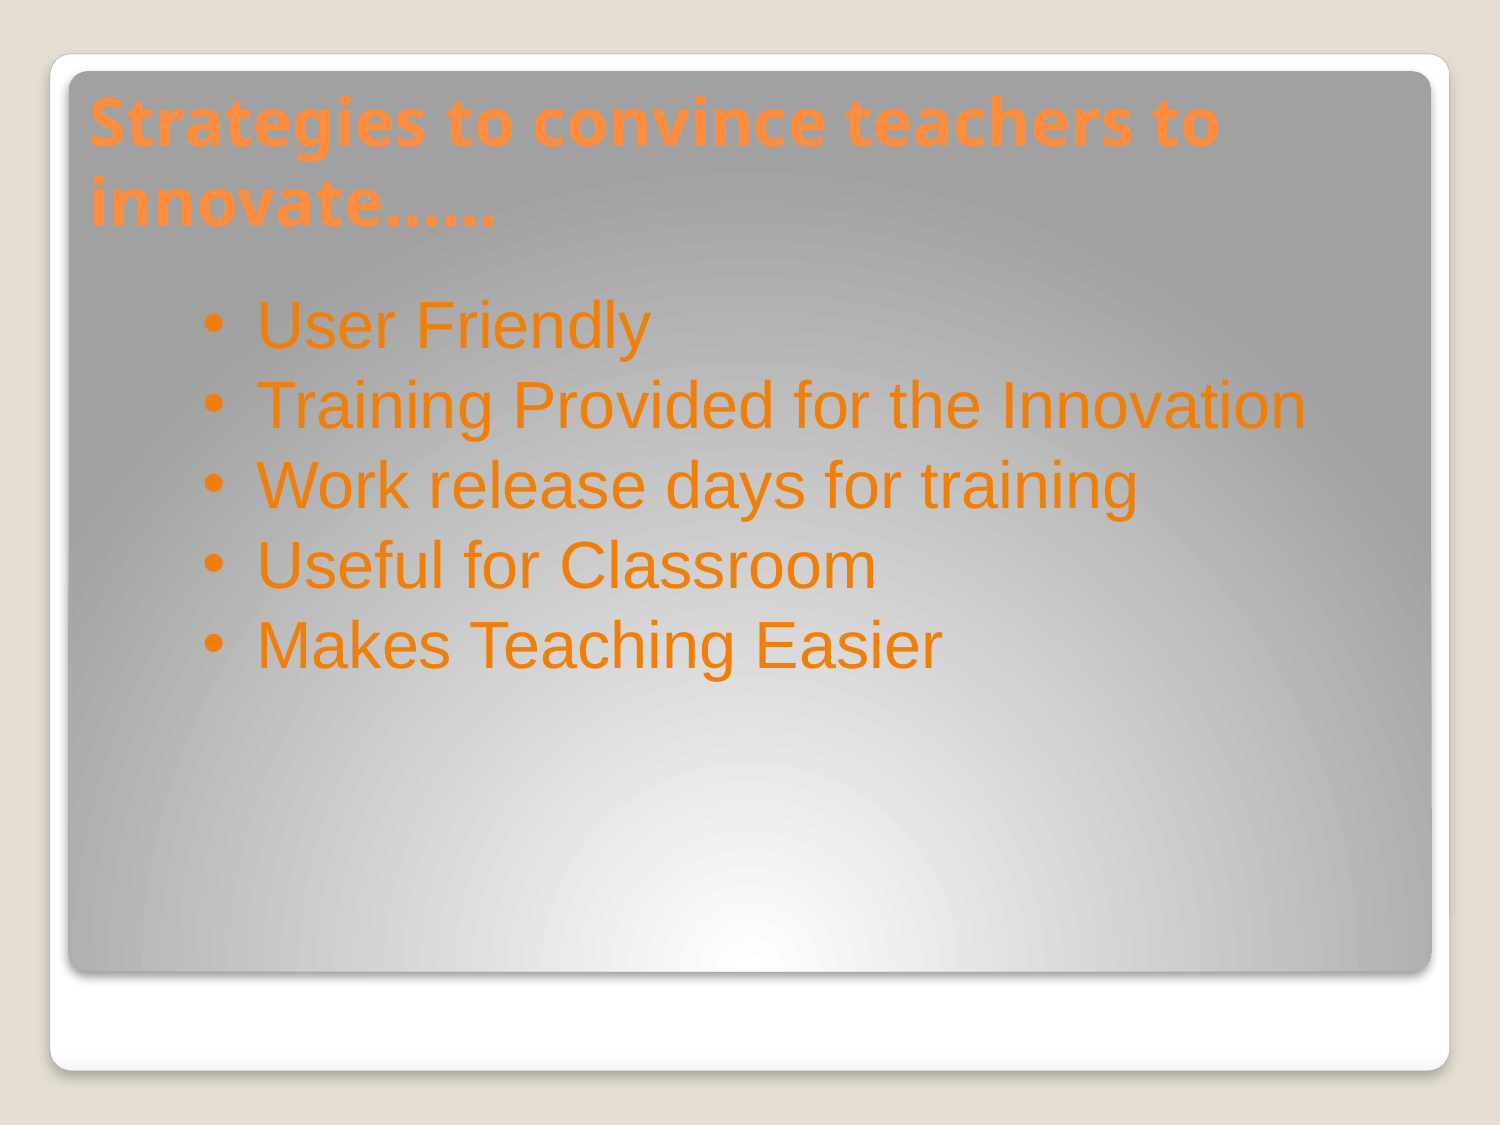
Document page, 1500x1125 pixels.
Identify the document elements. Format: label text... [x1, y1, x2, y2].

text_box User Friendly Training Provided for the Innovation Work release days for training Useful for Classroom Makes Teaching Easier [187, 274, 1325, 690]
title Strategies to convince teachers to innovate…… [75, 75, 1418, 248]
